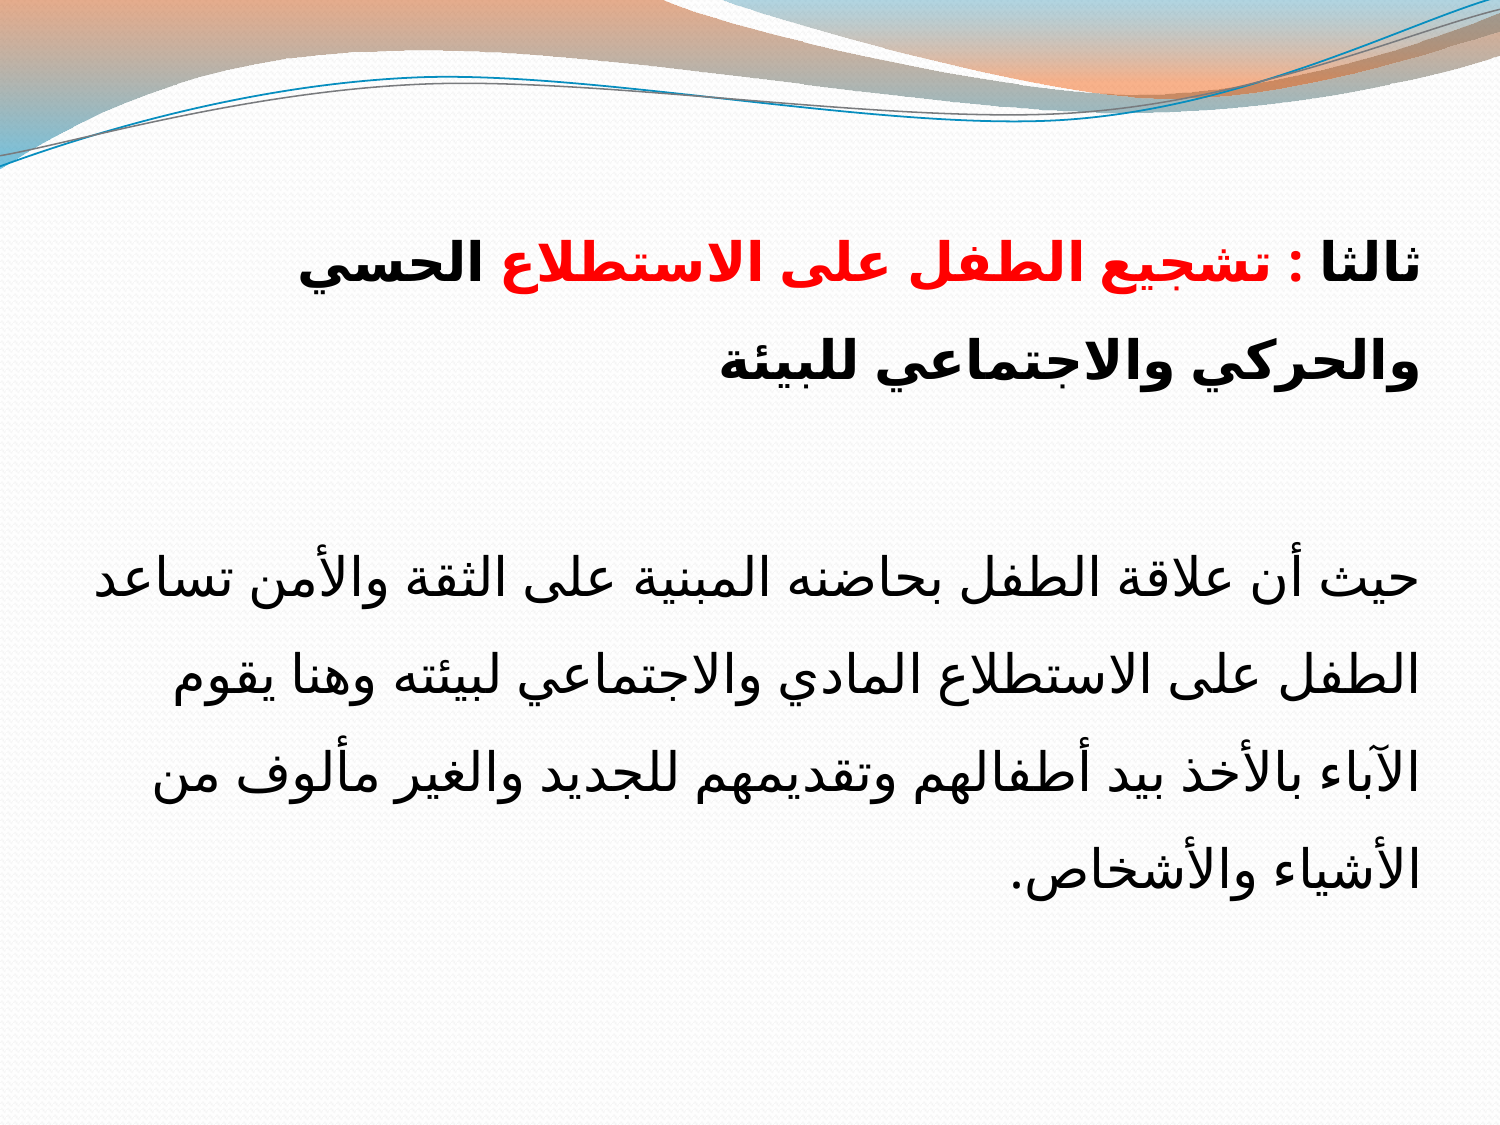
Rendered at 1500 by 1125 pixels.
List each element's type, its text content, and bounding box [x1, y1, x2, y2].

list ثالثا : تشجيع الطفل على الاستطلاع الحسي والحركي والاجتماعي للبيئة حيث أن علاقة الطفل بحاضنه المبنية على الثقة والأمن تساعد الطفل على الاستطلاع المادي والاجتماعي لبيئته وهنا يقوم الآباء بالأخذ بيد أطفالهم وتقديمهم للجديد والغير مألوف من الأشياء والأشخاص. [75, 187, 1438, 938]
